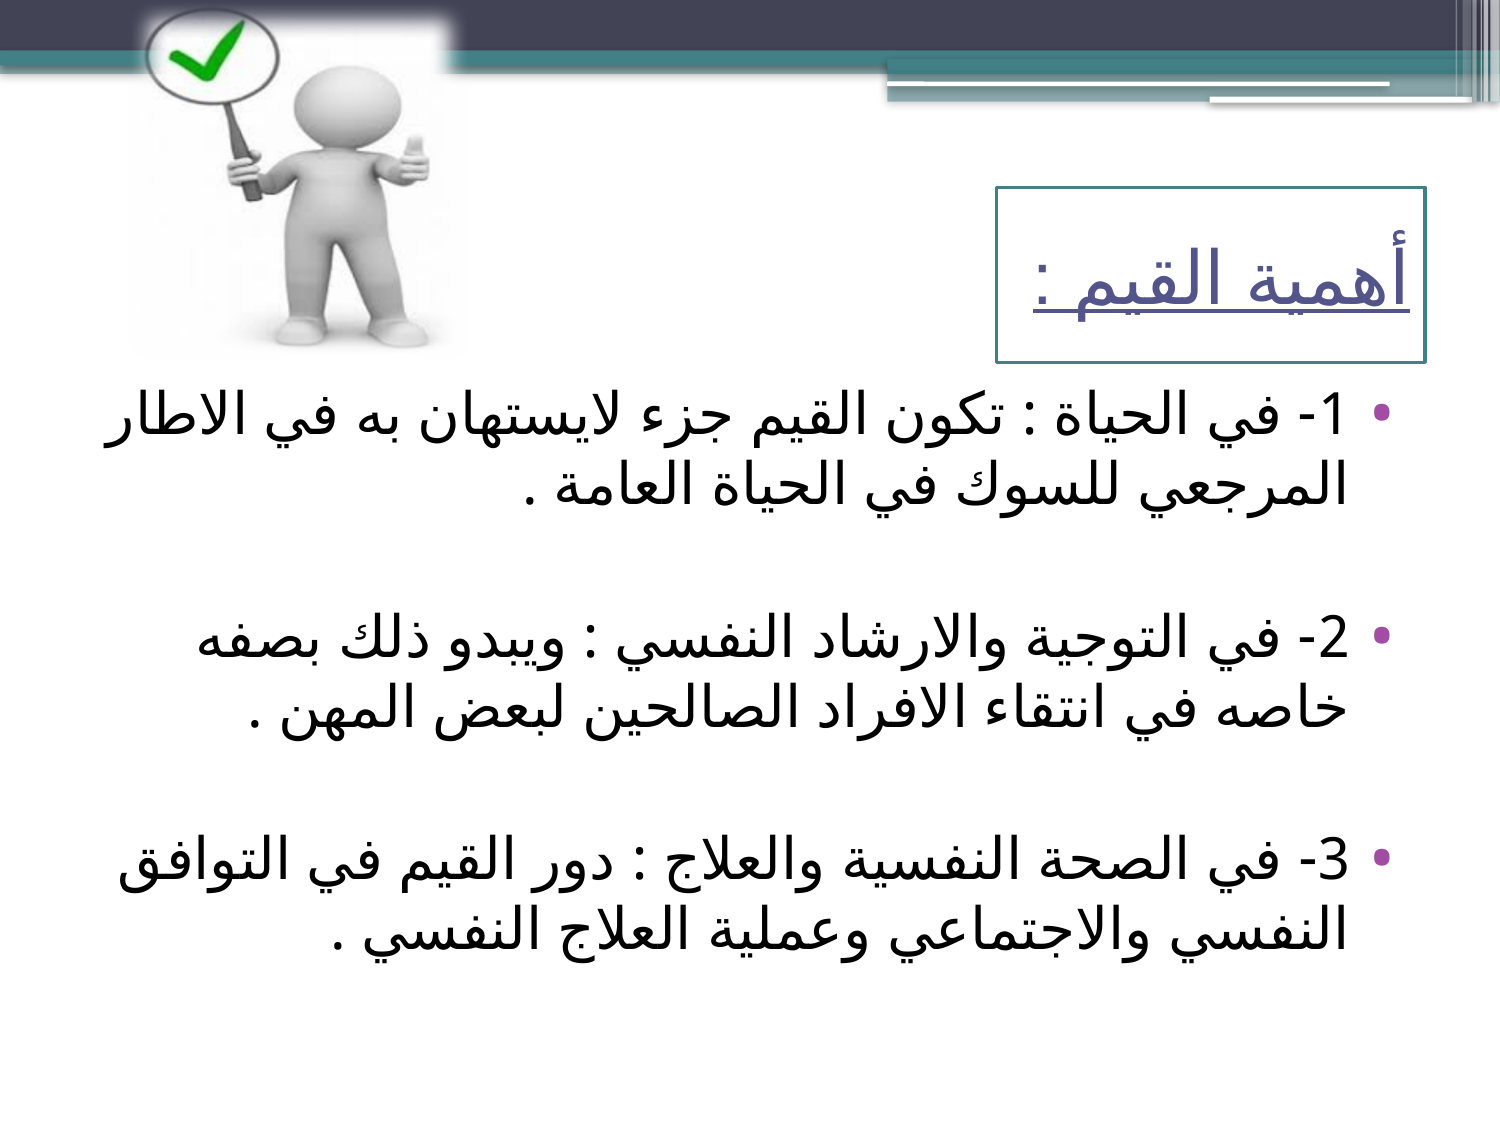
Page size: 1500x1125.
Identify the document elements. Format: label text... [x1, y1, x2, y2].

list 1- في الحياة : تكون القيم جزء لايستهان به في الاطار المرجعي للسوك في الحياة العامة . 2- في التوجية والارشاد النفسي : ويبدو ذلك بصفه خاصه في انتقاء الافراد الصالحين لبعض المهن . 3- في الصحة النفسية والعلاج : دور القيم في التوافق النفسي والاجتماعي وعملية العلاج النفسي . [75, 368, 1425, 1079]
title أهمية القيم : [995, 186, 1427, 364]
picture [128, 0, 470, 362]
